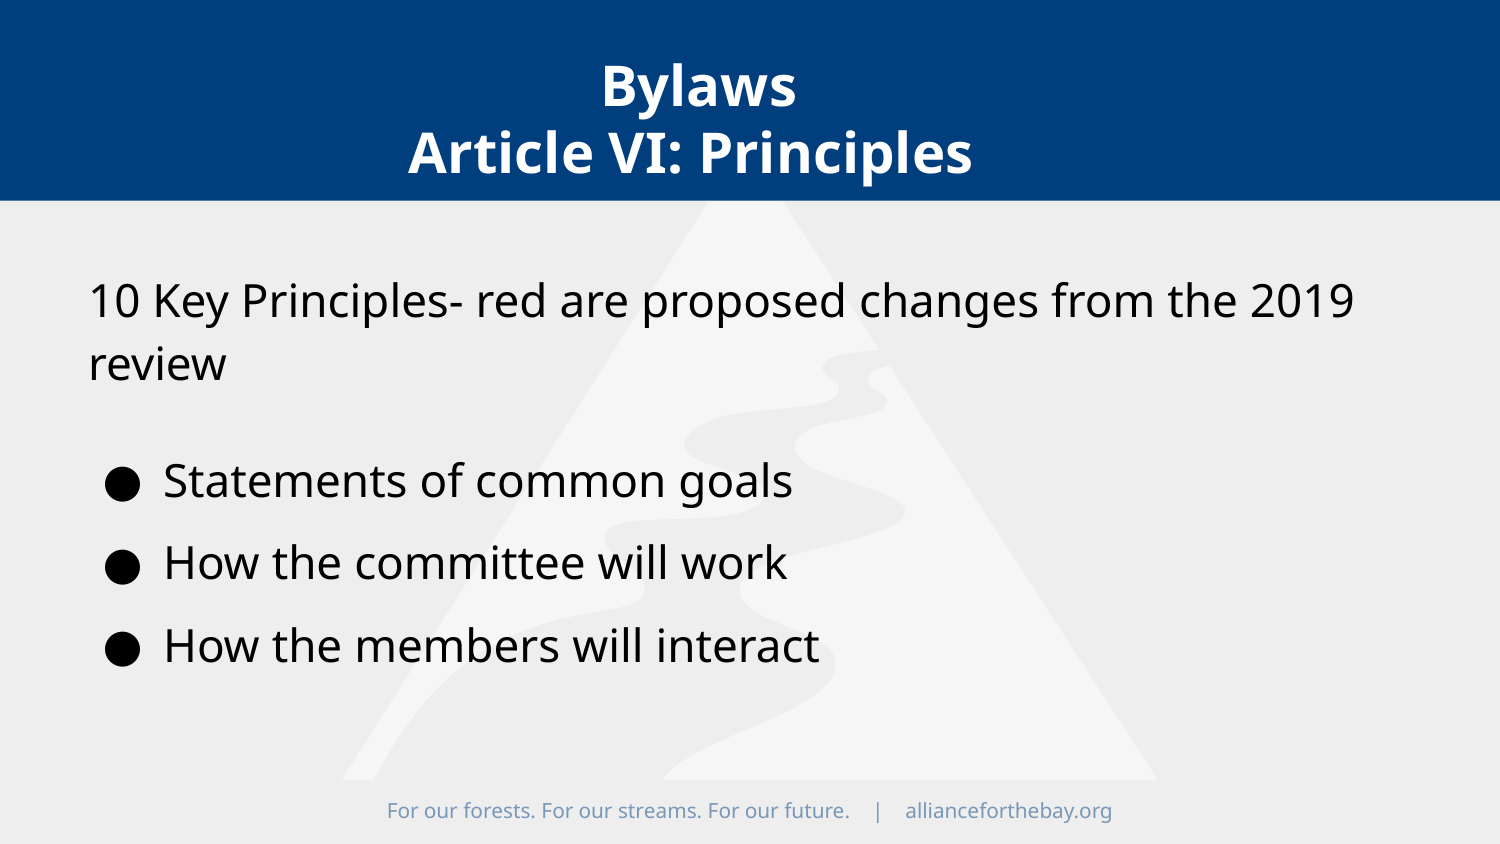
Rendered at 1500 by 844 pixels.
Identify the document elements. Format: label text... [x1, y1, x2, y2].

text_box Bylaws Article VI: Principles [92, 42, 1305, 193]
text_box [0, 0, 1500, 201]
text_box 10 Key Principles- red are proposed changes from the 2019 review Statements of common goals How the committee will work How the members will interact [80, 200, 1449, 844]
